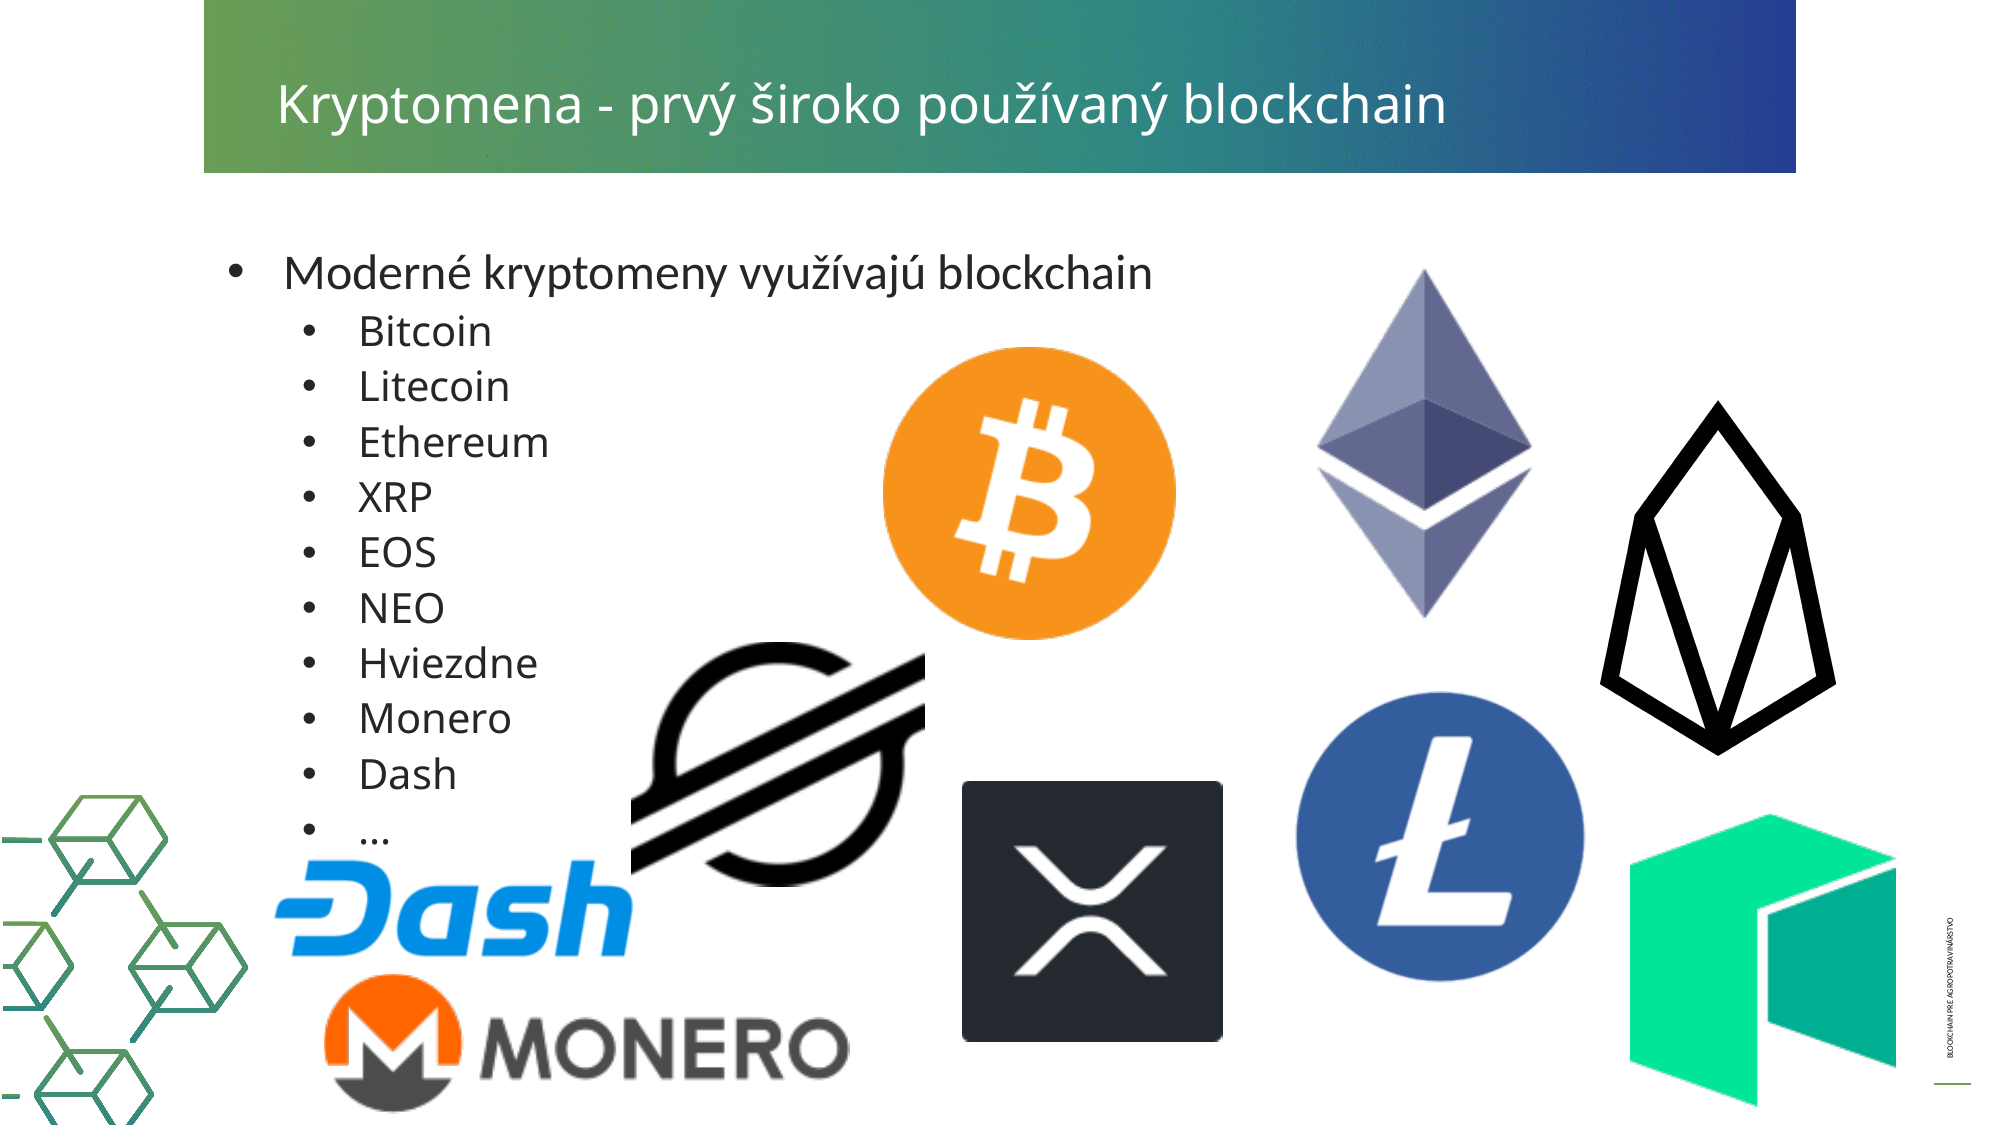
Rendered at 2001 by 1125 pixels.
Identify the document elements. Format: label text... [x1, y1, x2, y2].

picture [882, 346, 1177, 641]
picture [271, 642, 925, 963]
picture [324, 974, 851, 1115]
picture [1630, 813, 1896, 1108]
list Moderné kryptomeny využívajú blockchain Bitcoin Litecoin Ethereum XRP EOS NEO Hviezdne Monero Dash ... [212, 238, 1796, 1042]
picture [962, 781, 1224, 1042]
picture [204, 0, 1796, 174]
picture [1234, 253, 1896, 984]
